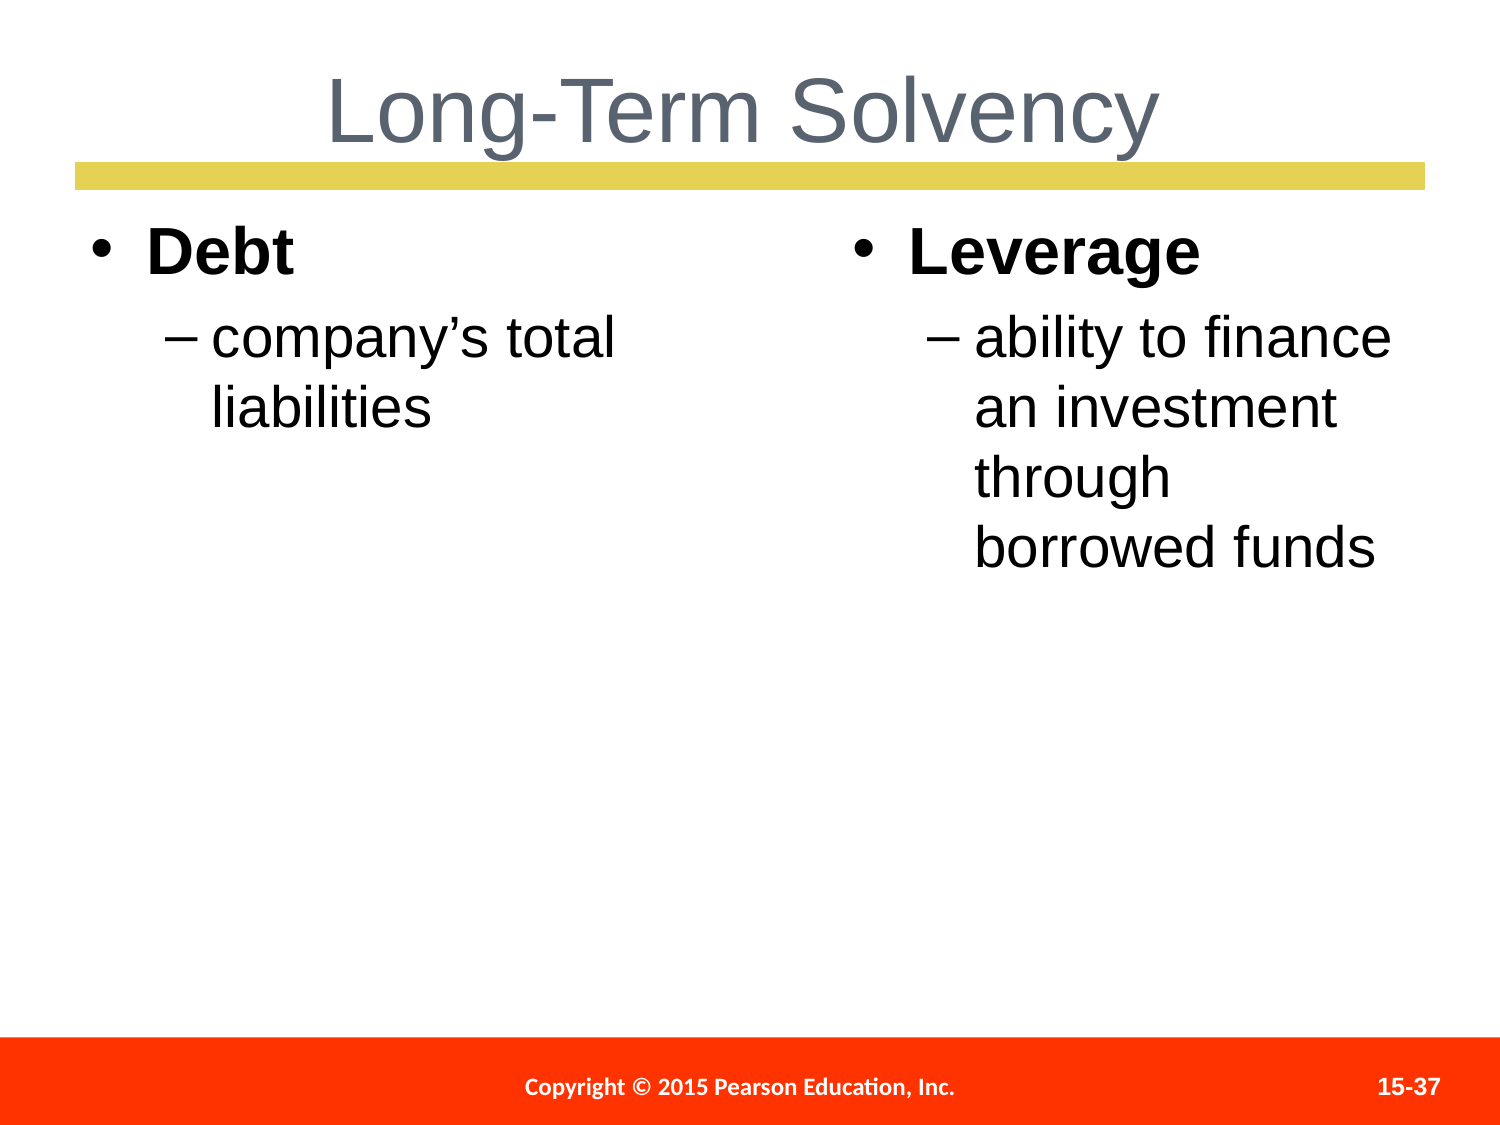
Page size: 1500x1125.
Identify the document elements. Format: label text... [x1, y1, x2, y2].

list Debt company’s total liabilities [74, 199, 663, 1006]
title Long-Term Solvency [49, 12, 1438, 201]
text_box Leverage ability to finance an investment through borrowed funds [837, 199, 1425, 1005]
